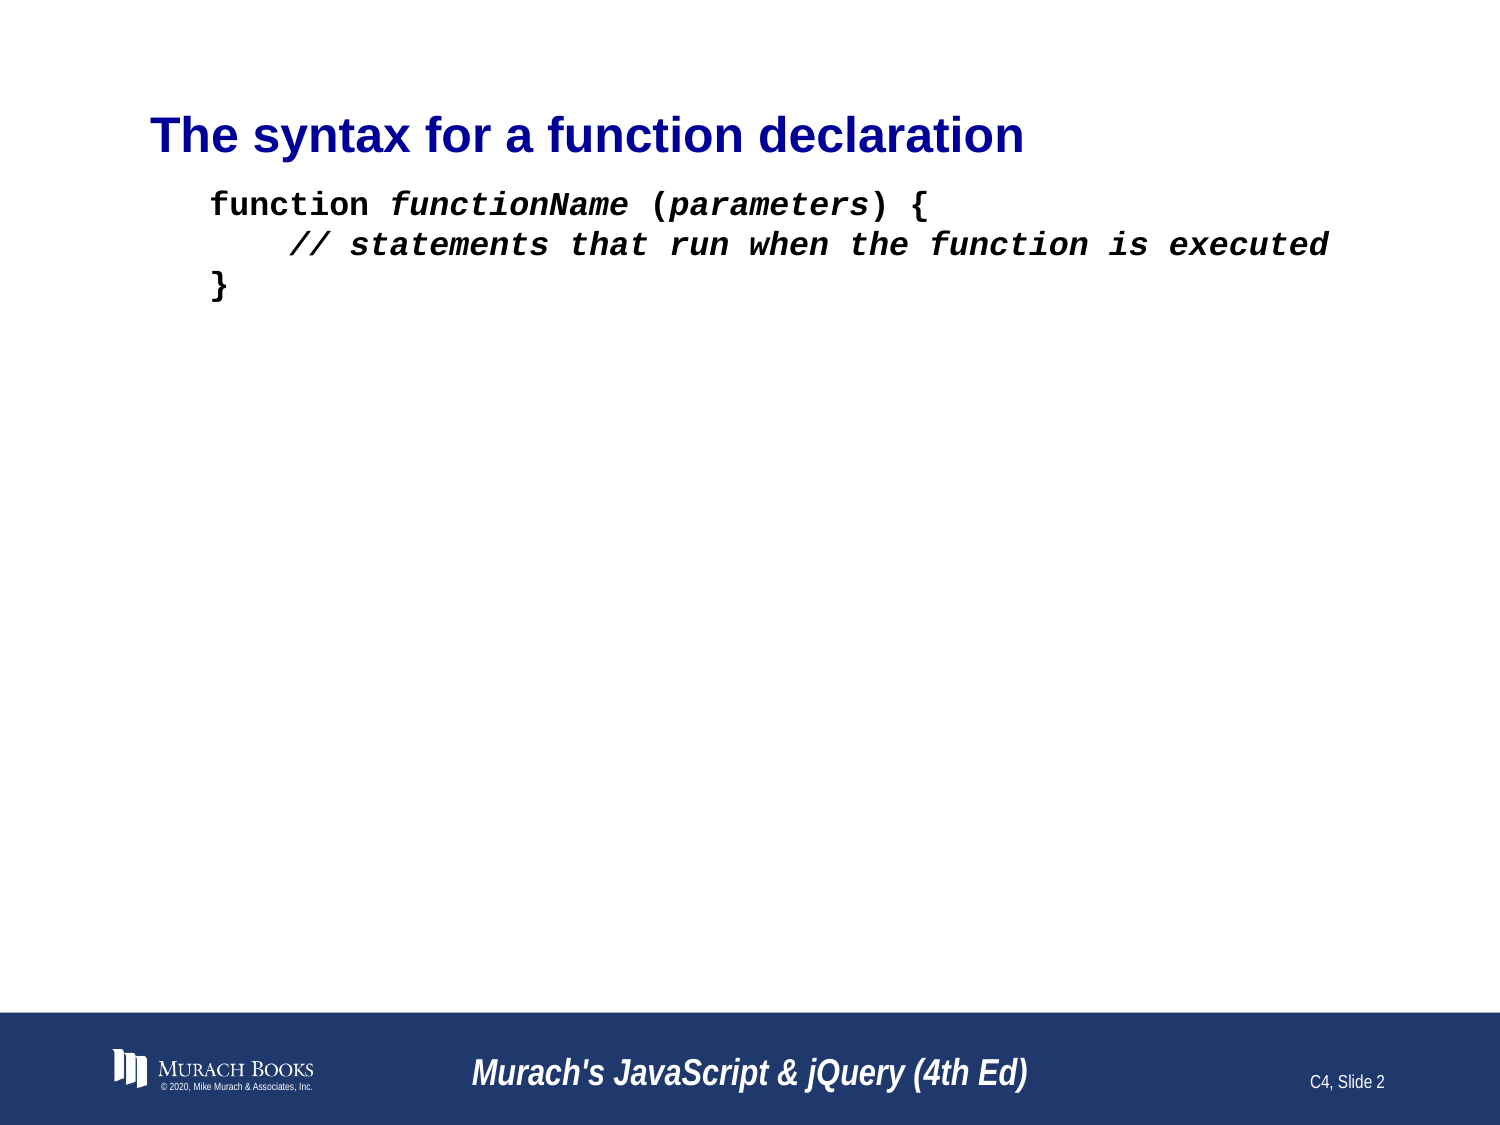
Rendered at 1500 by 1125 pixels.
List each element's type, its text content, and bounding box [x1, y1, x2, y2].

title The syntax for a function declaration [150, 102, 1350, 164]
footer © 2020, Mike Murach & Associates, Inc. [12, 1025, 463, 1100]
list function functionName (parameters) { // statements that run when the function is executed } [137, 174, 1350, 975]
slide_number C4, Slide 2 [1087, 1025, 1400, 1100]
slide_number Murach's JavaScript & jQuery (4th Ed) [463, 1025, 1050, 1100]
